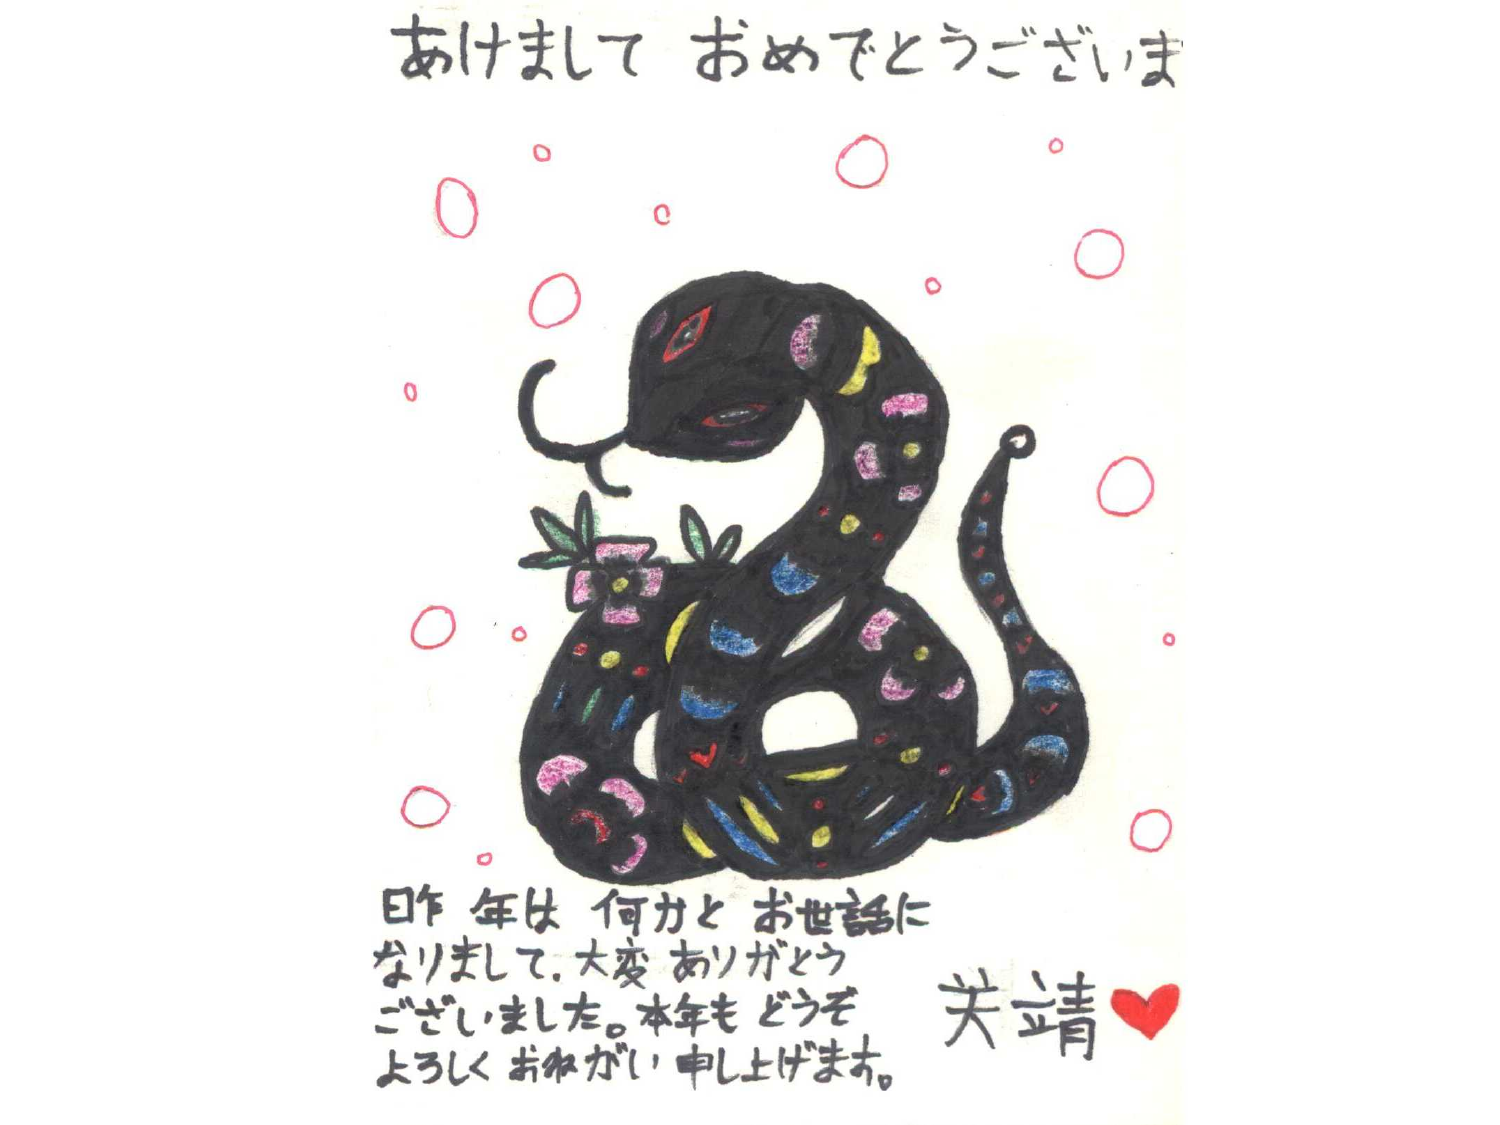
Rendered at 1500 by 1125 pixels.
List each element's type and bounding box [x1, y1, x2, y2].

picture [371, 0, 1188, 1125]
